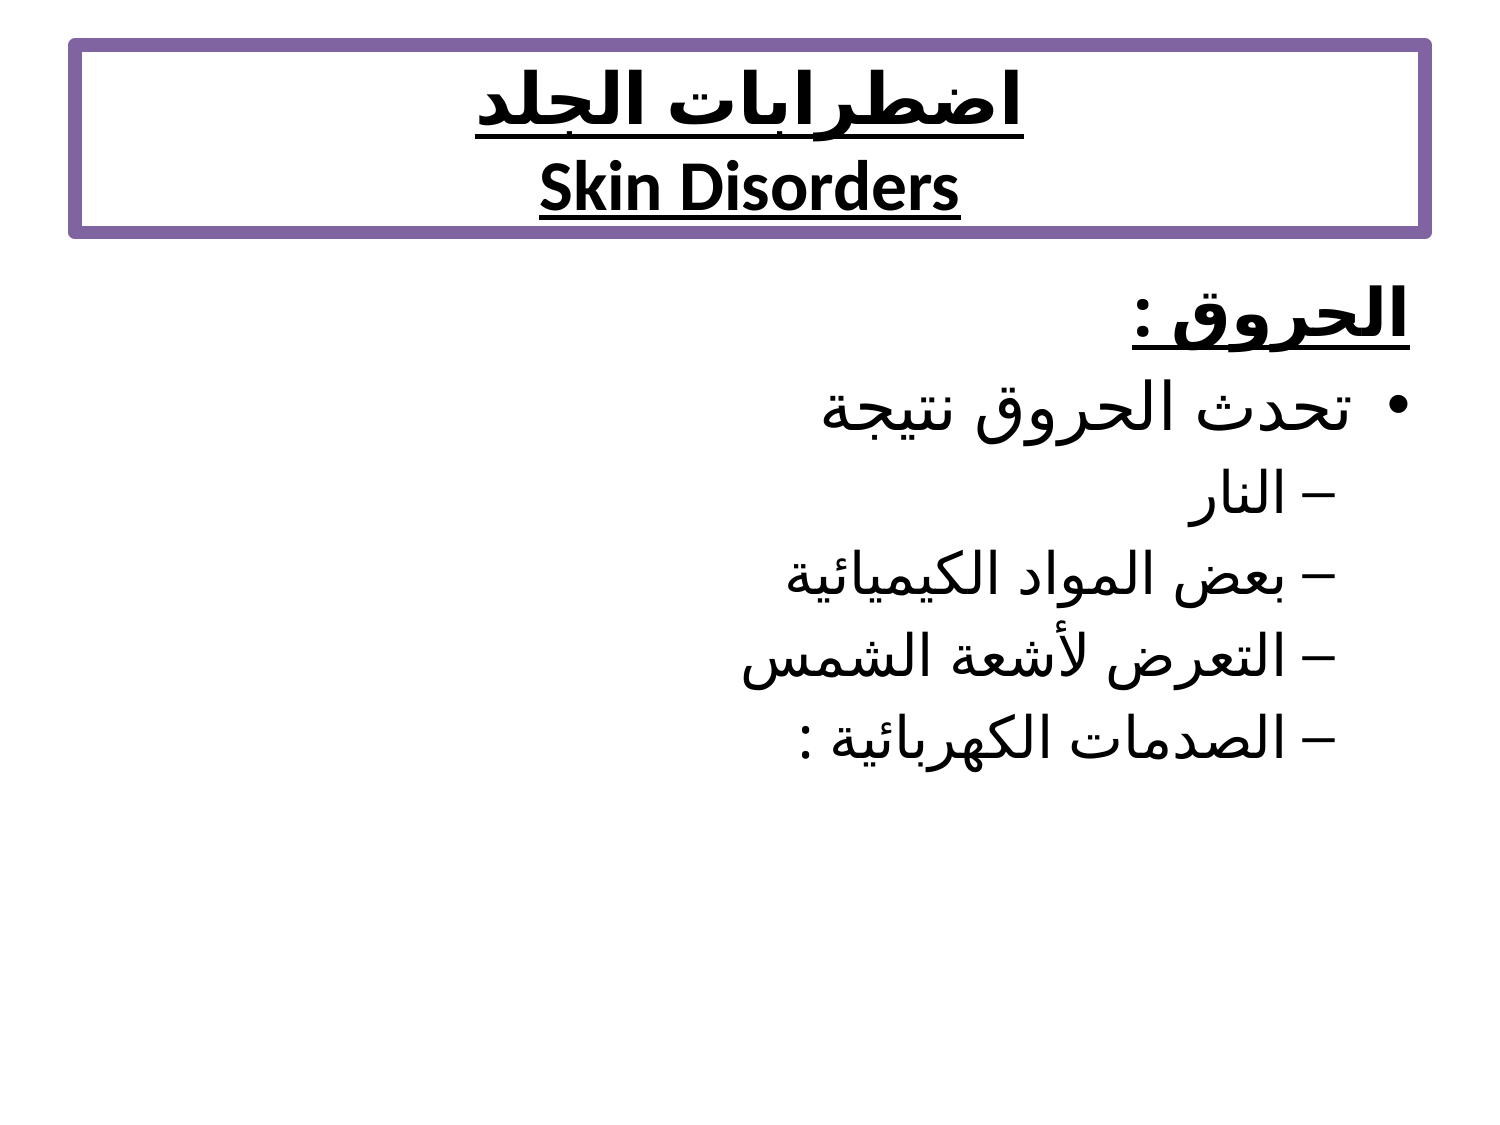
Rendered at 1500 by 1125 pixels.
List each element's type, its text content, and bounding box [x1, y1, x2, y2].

title اضطرابات الجلد Skin Disorders [75, 45, 1425, 233]
list الحروق : تحدث الحروق نتيجة النار بعض المواد الكيميائية التعرض لأشعة الشمس الصدمات الكهربائية : [75, 262, 1425, 1005]
